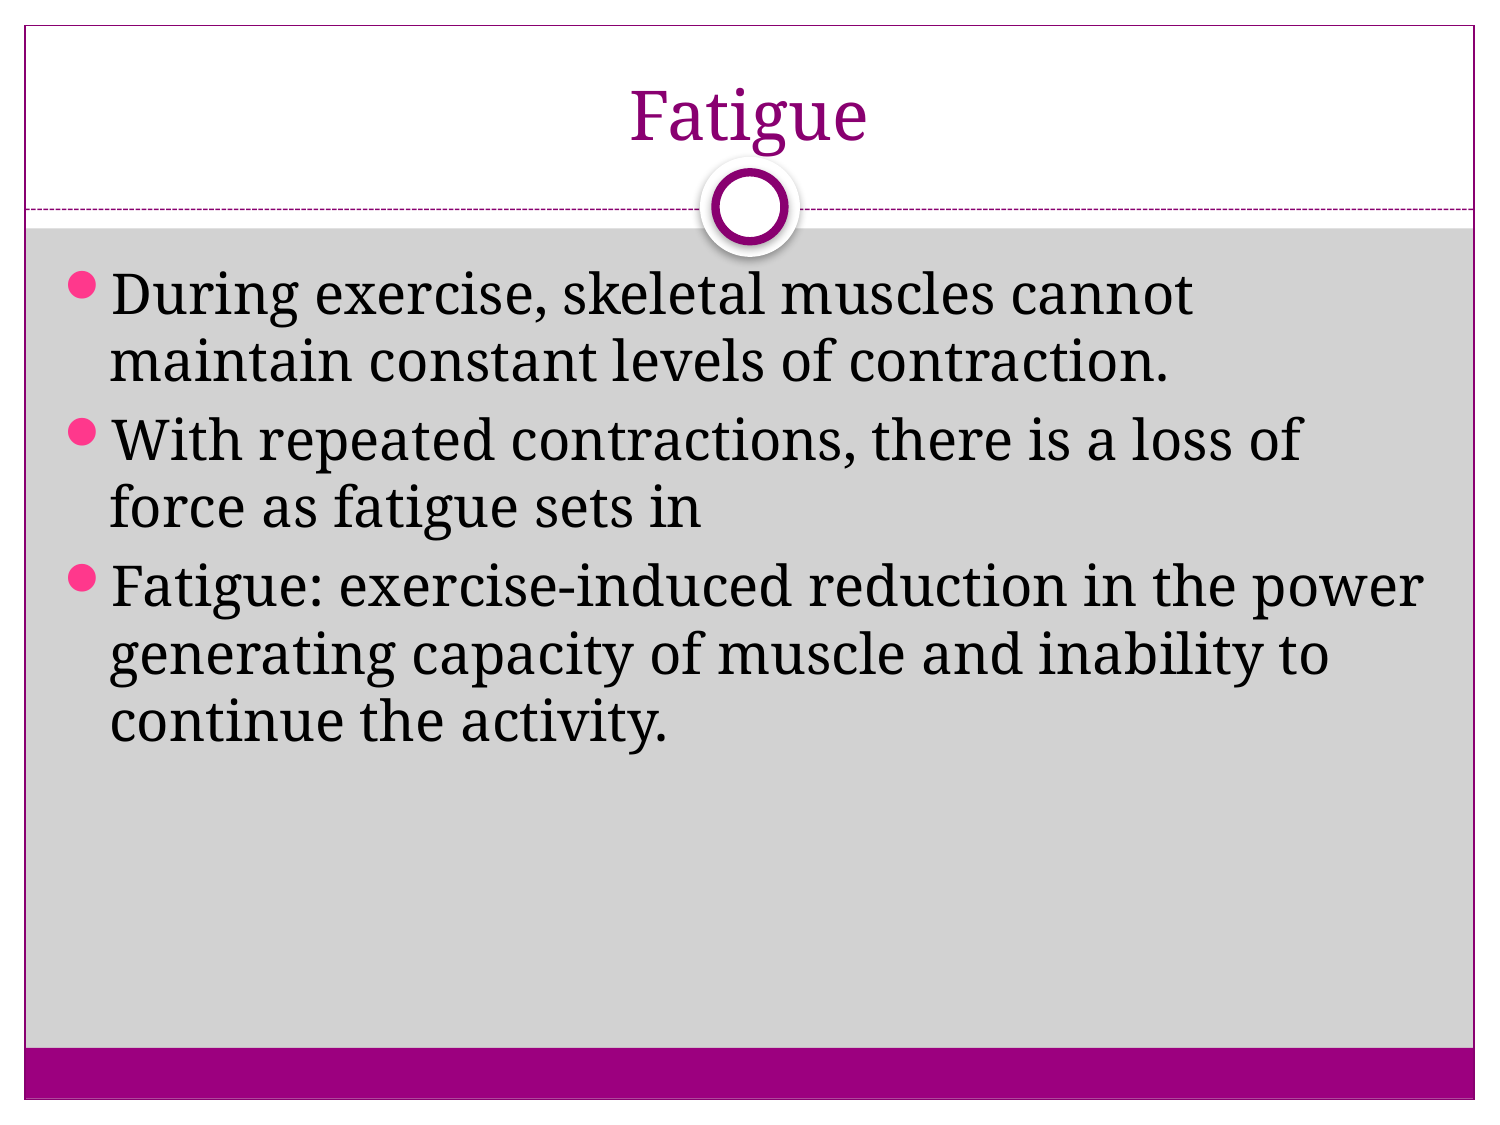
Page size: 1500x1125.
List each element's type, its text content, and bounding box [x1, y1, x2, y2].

list During exercise, skeletal muscles cannot maintain constant levels of contraction. With repeated contractions, there is a loss of force as fatigue sets in Fatigue: exercise-induced reduction in the power generating capacity of muscle and inability to continue the activity. [49, 250, 1445, 1001]
title Fatigue [49, 37, 1450, 162]
